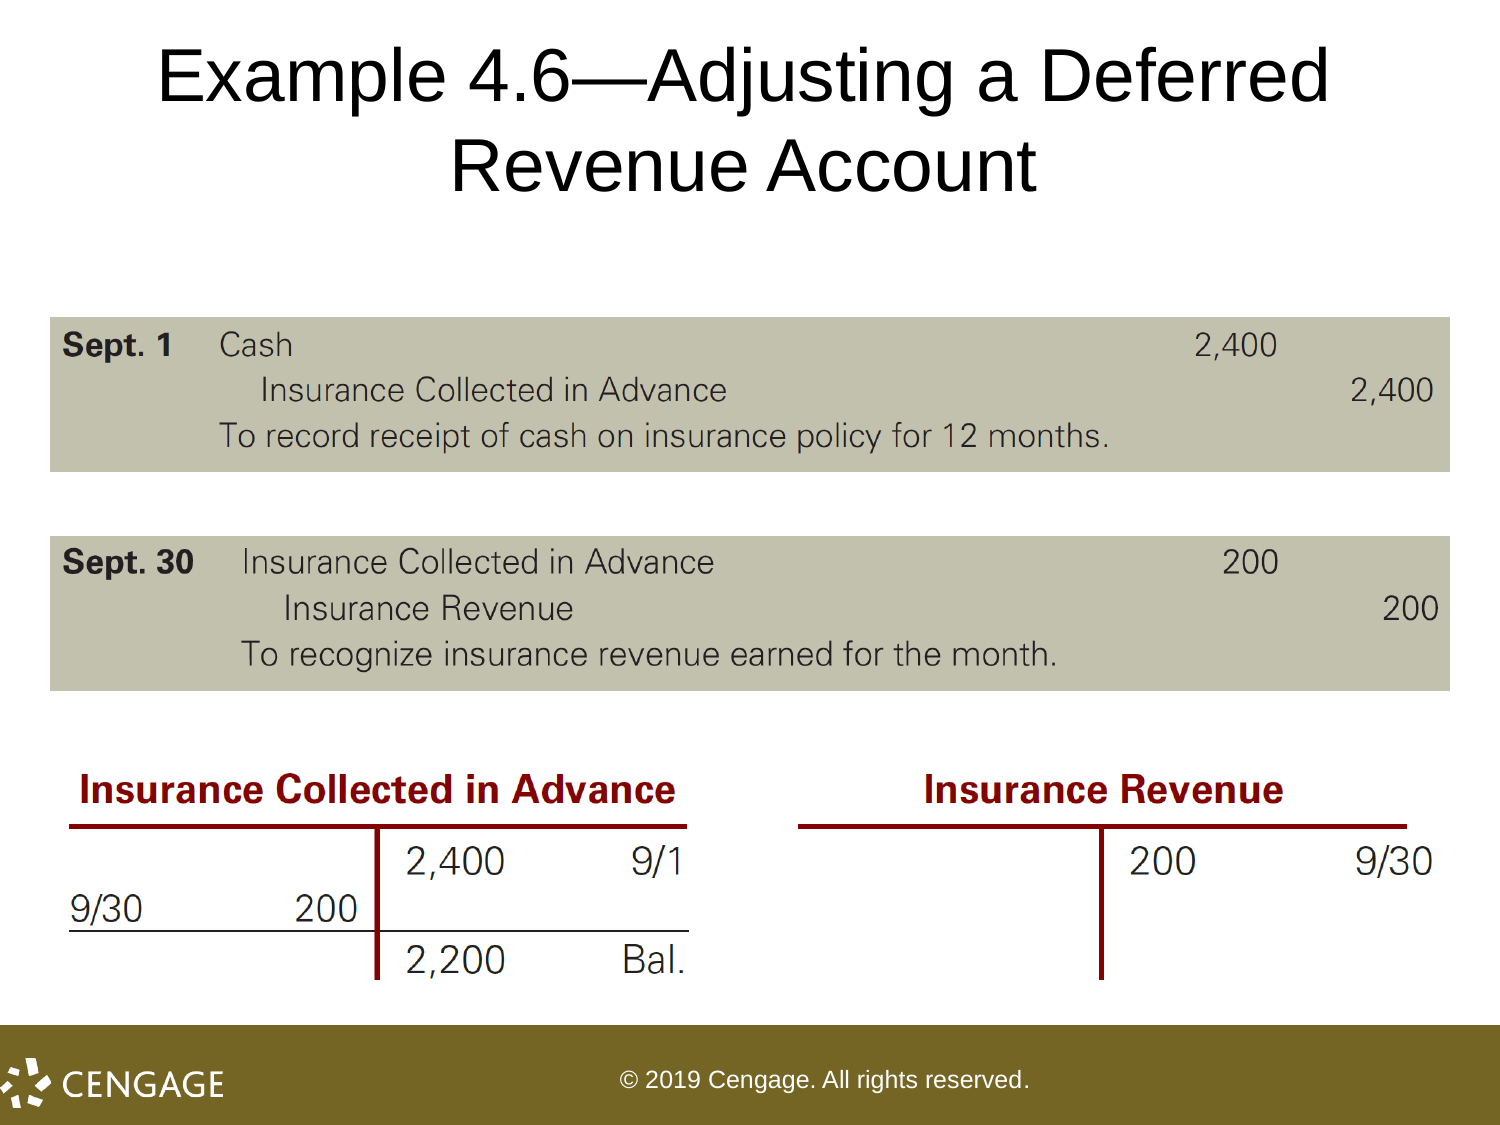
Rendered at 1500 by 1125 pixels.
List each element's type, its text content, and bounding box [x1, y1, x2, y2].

title Example 4.6—Adjusting a Deferred Revenue Account [51, 25, 1437, 206]
picture [49, 536, 1451, 691]
picture [49, 317, 1451, 473]
picture [59, 755, 1441, 1001]
picture [0, 1058, 223, 1108]
